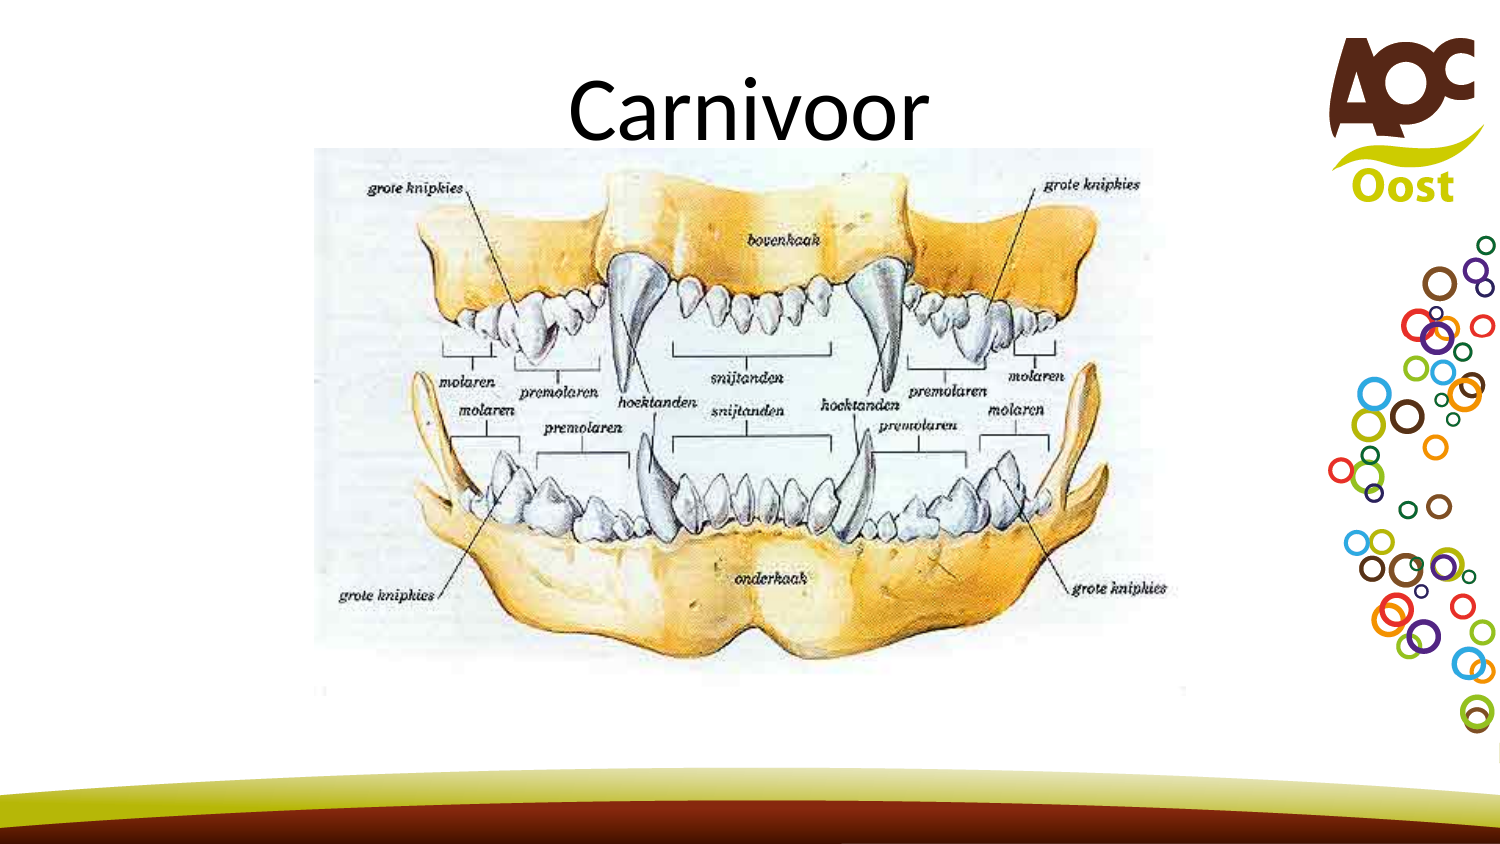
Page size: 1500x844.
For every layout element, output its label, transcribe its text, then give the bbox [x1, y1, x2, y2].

title Carnivoor [75, 33, 1425, 175]
picture [0, 0, 1500, 844]
